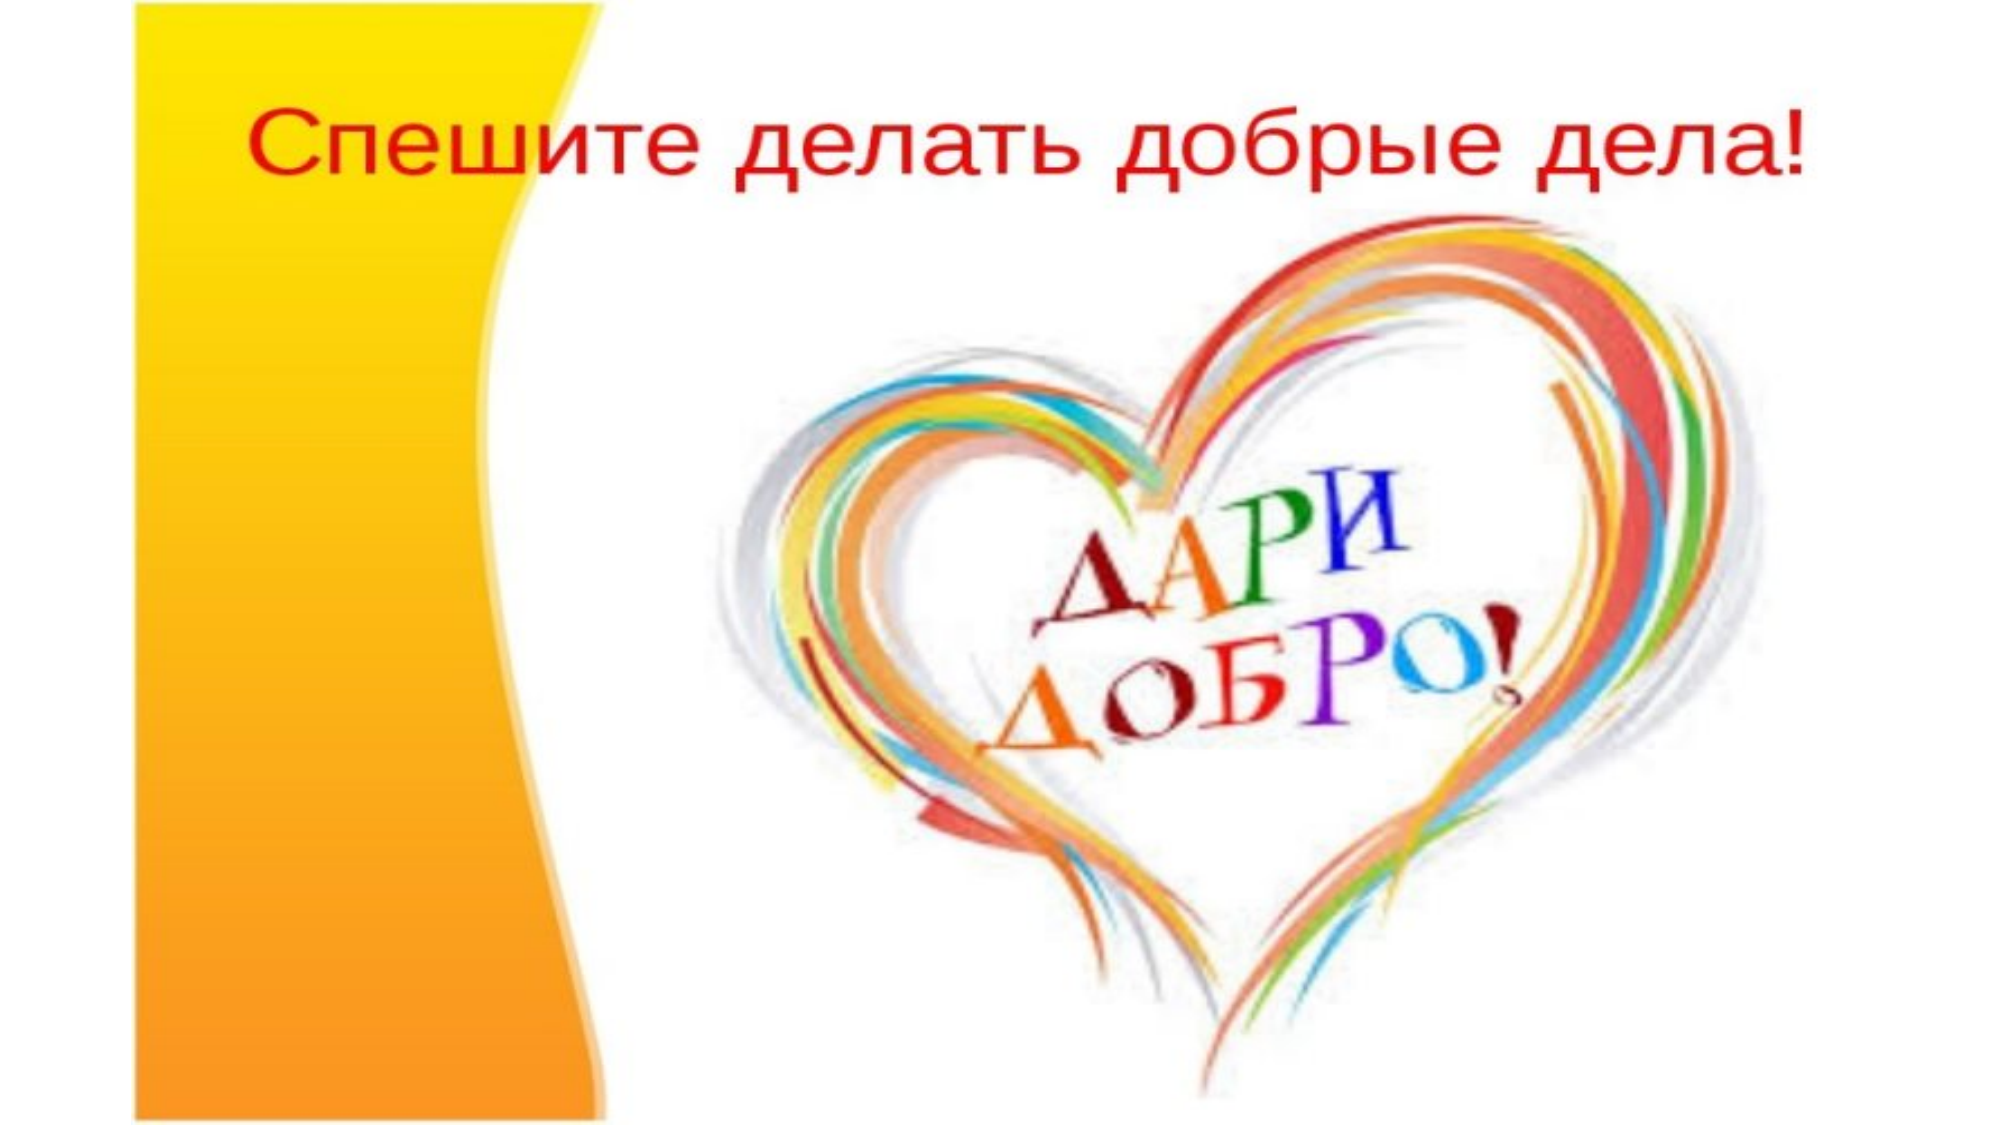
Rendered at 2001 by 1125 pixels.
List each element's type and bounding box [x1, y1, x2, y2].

picture [131, 0, 1925, 1125]
